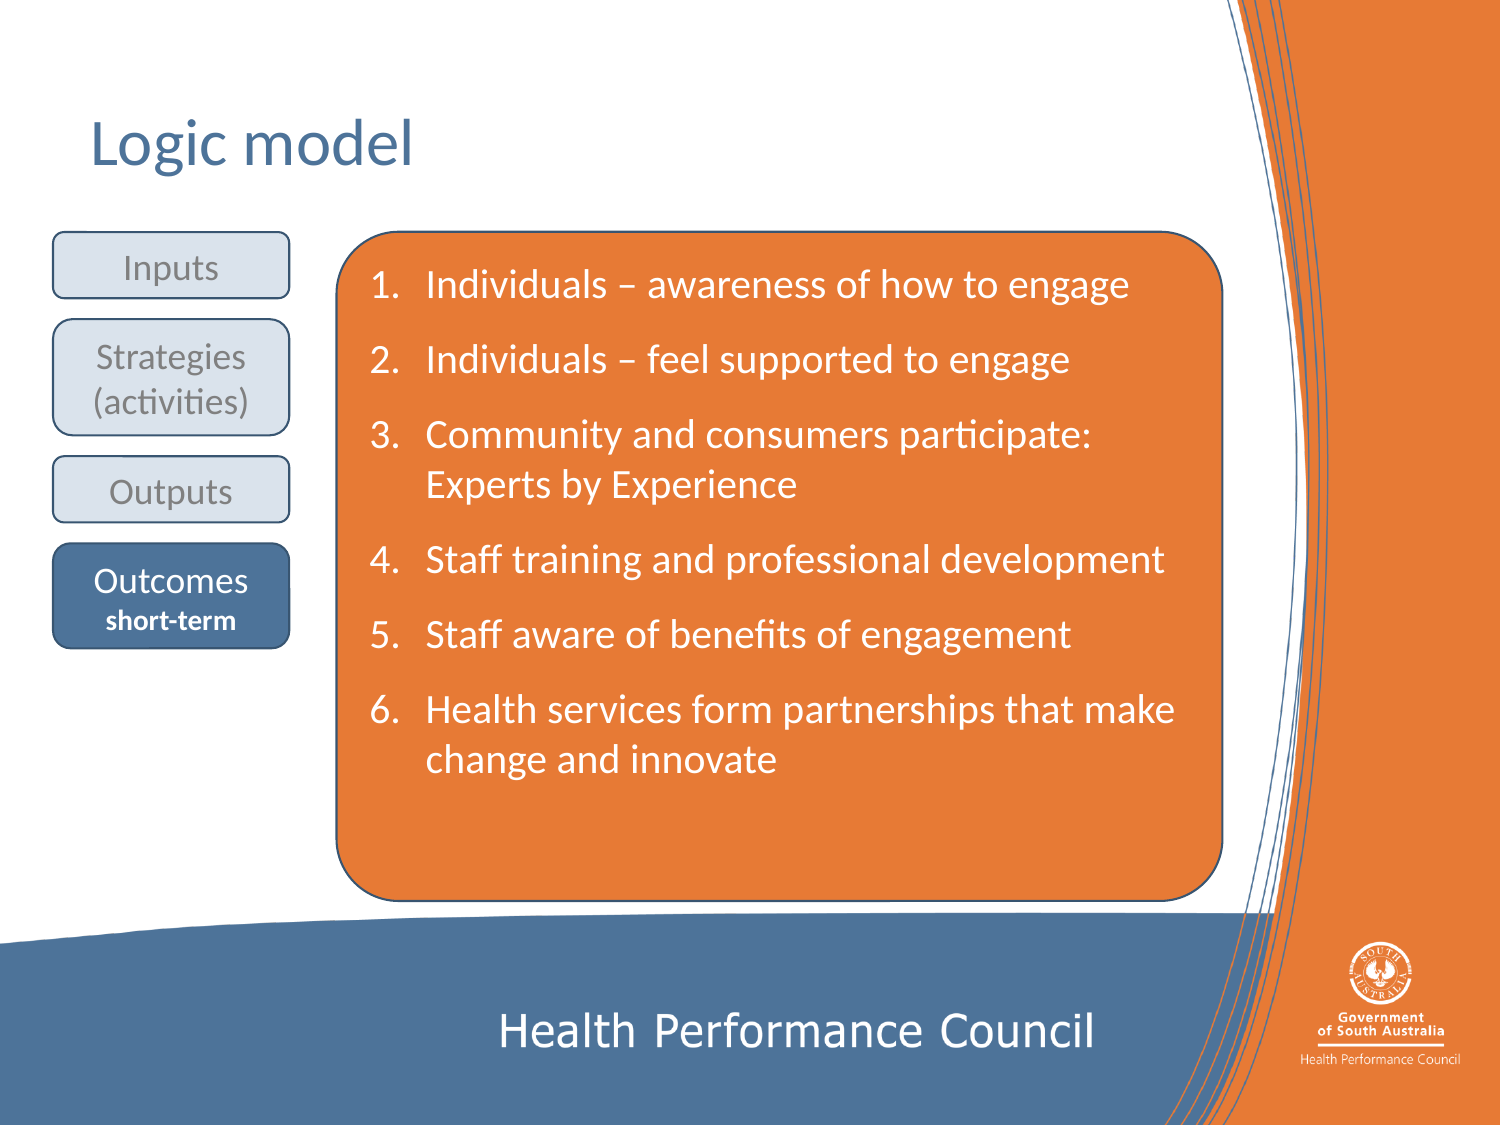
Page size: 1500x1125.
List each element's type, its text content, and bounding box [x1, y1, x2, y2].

text_box Outputs [50, 454, 292, 525]
text_box Strategies (activities) [50, 317, 292, 438]
text_box Individuals – awareness of how to engage Individuals – feel supported to engage Community and consumers participate: Experts by Experience Staff training and professional development Staff aware of benefits of engagement Health services form partnerships that make change and innovate [334, 229, 1225, 904]
text_box Outcomes short-term [50, 541, 292, 651]
text_box Inputs [50, 229, 292, 301]
title Logic model [75, 45, 1103, 233]
picture [0, 0, 1500, 1125]
